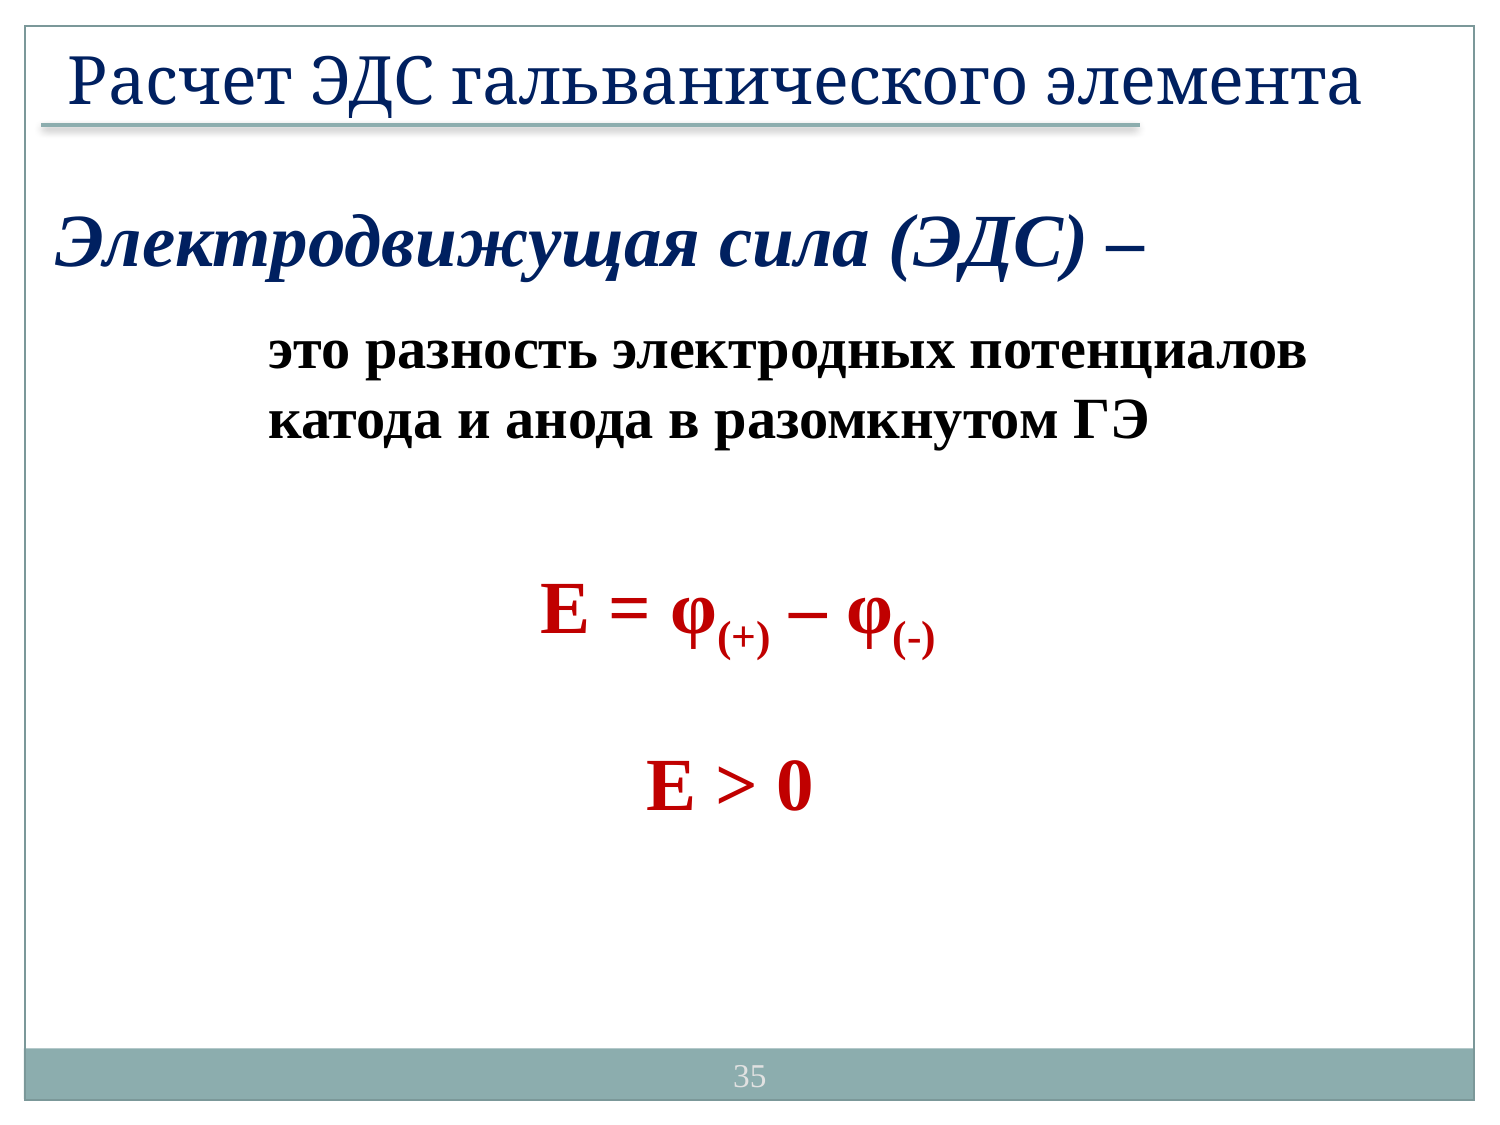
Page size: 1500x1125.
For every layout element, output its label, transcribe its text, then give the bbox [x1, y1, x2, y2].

slide_number 35 [699, 1037, 800, 1110]
text_box это разность электродных потенциалов катода и анода в разомкнутом ГЭ [253, 302, 1424, 458]
text_box Е = φ(+) – φ(-) [525, 550, 1057, 668]
text_box Электродвижущая сила (ЭДС) – [41, 184, 1436, 290]
text_box Расчет ЭДС гальванического элемента [53, 31, 1471, 138]
text_box Е > 0 [631, 727, 845, 833]
